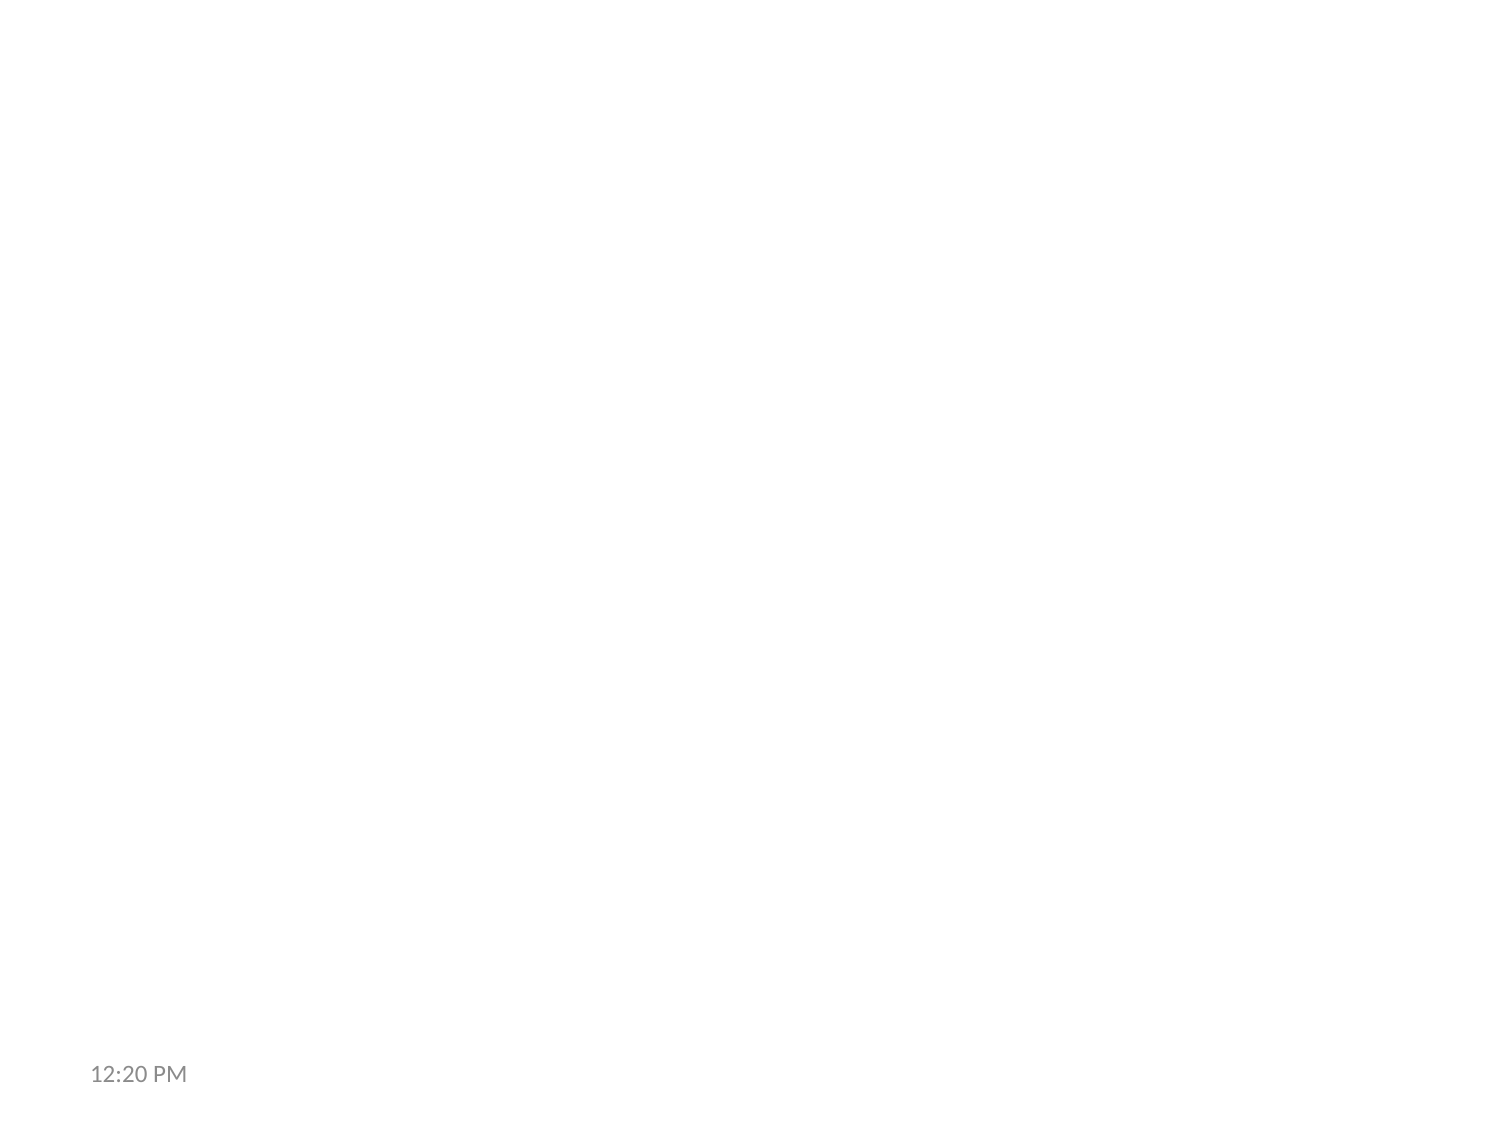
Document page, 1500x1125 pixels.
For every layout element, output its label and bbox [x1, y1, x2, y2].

slide_number [75, 1042, 425, 1103]
